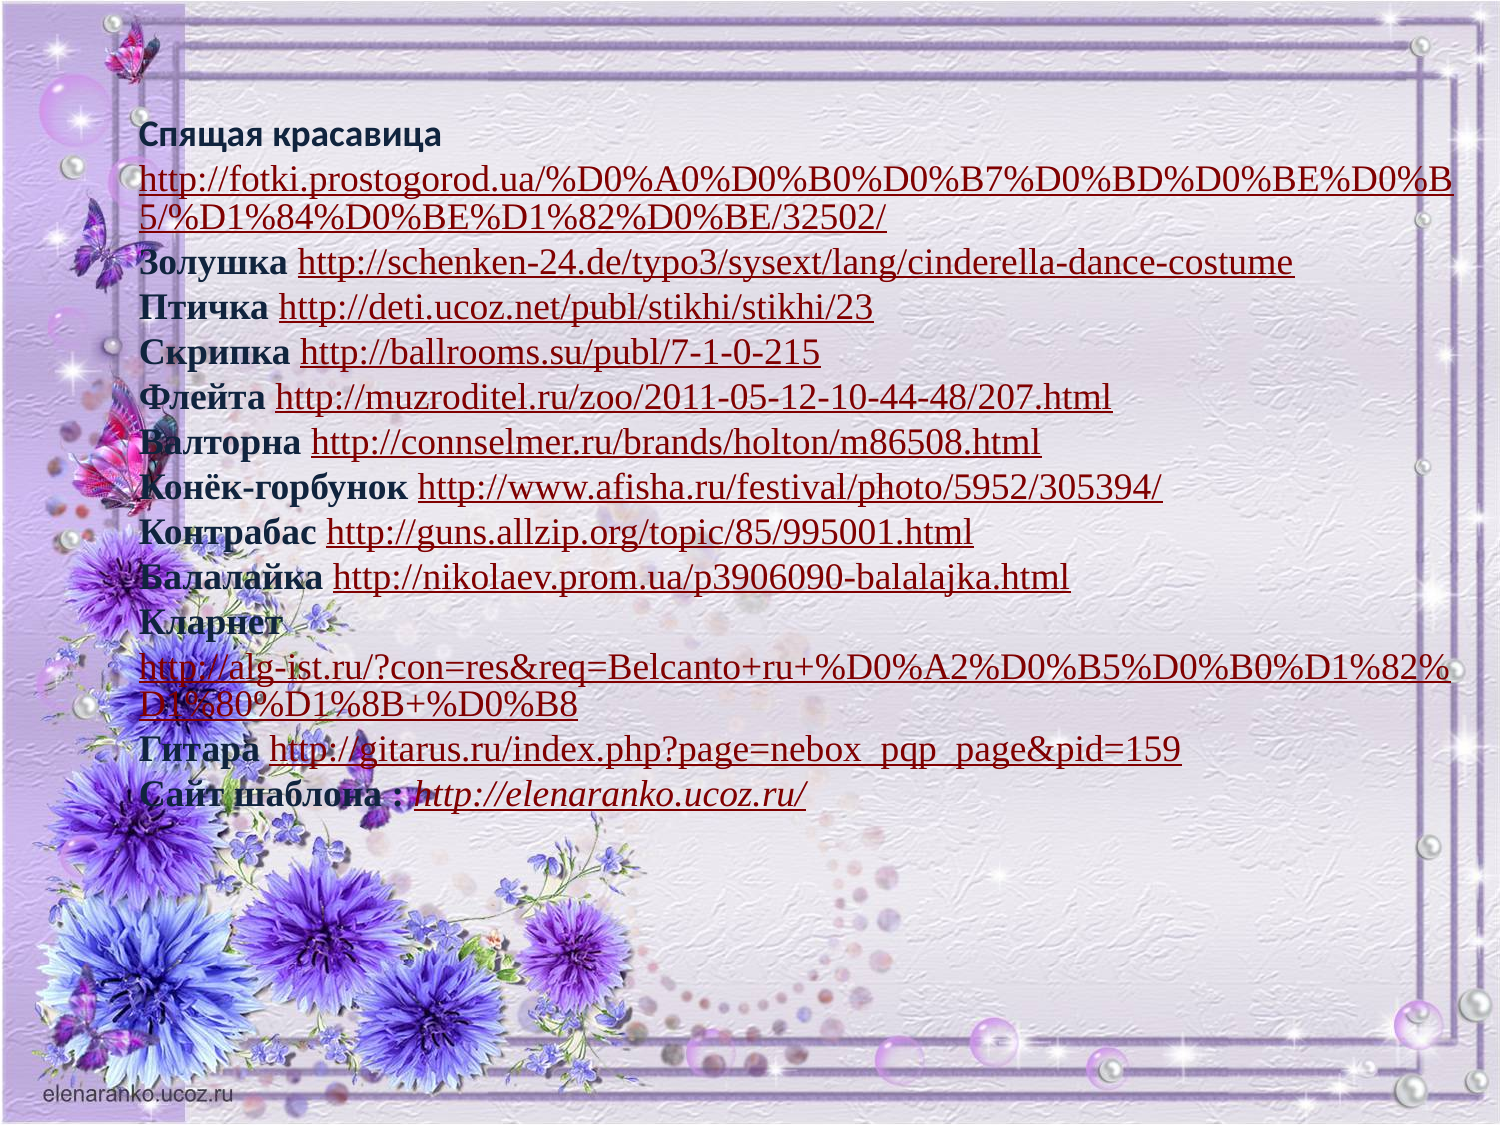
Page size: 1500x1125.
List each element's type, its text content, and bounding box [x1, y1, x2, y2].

text_box Спящая красавица http://fotki.prostogorod.ua/%D0%A0%D0%B0%D0%B7%D0%BD%D0%BE%D0%B5/%D1%84%D0%BE%D1%82%D0%BE/32502/ Золушка http://schenken-24.de/typo3/sysext/lang/cinderella-dance-costume Птичка http://deti.ucoz.net/publ/stikhi/stikhi/23 Скрипка http://ballrooms.su/publ/7-1-0-215 Флейта http://muzroditel.ru/zoo/2011-05-12-10-44-48/207.html Валторна http://connselmer.ru/brands/holton/m86508.html Конёк-горбунок http://www.afisha.ru/festival/photo/5952/305394/ Контрабас http://guns.allzip.org/topic/85/995001.html Балалайка http://nikolaev.prom.ua/p3906090-balalajka.html Кларнет http://alg-ist.ru/?con=res&req=Belcanto+ru+%D0%A2%D0%B5%D0%B0%D1%82%D1%80%D1%8B+%D0%B8 Гитара http://gitarus.ru/index.php?page=nebox_pqp_page&pid=159 Сайт шаблона : http://elenaranko.ucoz.ru/ [123, 101, 1471, 1125]
picture [0, 0, 1500, 1125]
